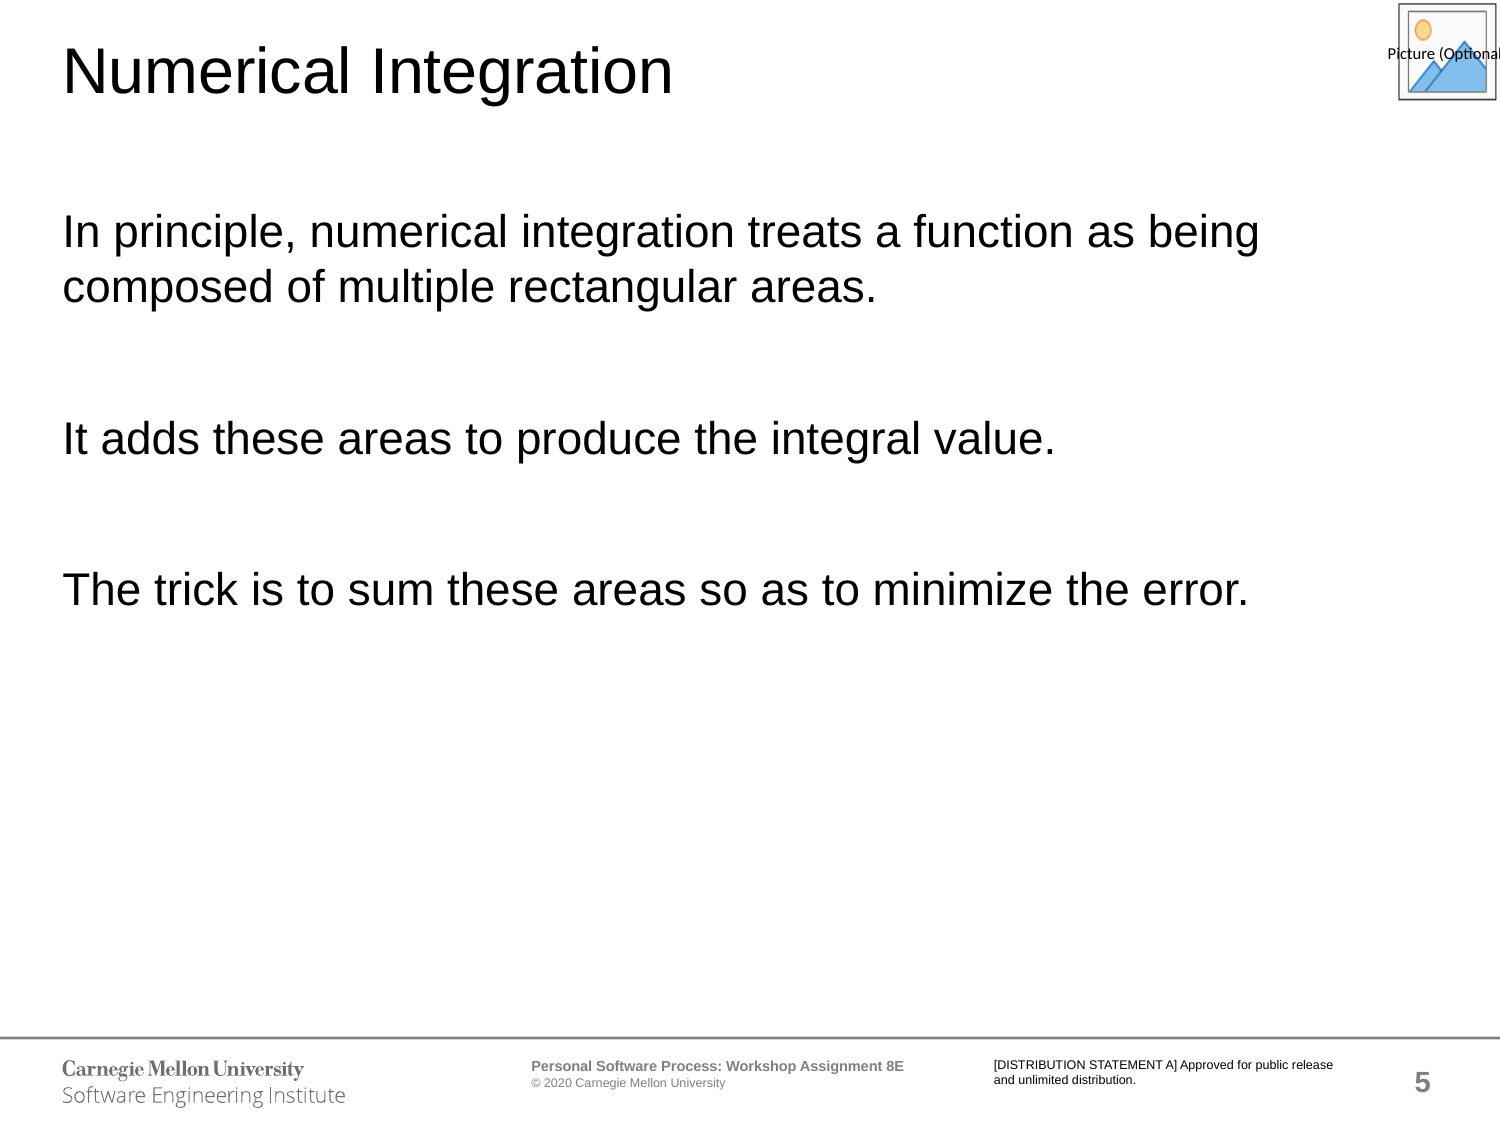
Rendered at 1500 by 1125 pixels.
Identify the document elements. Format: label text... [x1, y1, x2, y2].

list In principle, numerical integration treats a function as being composed of multiple rectangular areas. It adds these areas to produce the integral value. The trick is to sum these areas so as to minimize the error. [62, 201, 1431, 1000]
picture [1394, 0, 1500, 105]
title Numerical Integration [62, 37, 1338, 182]
